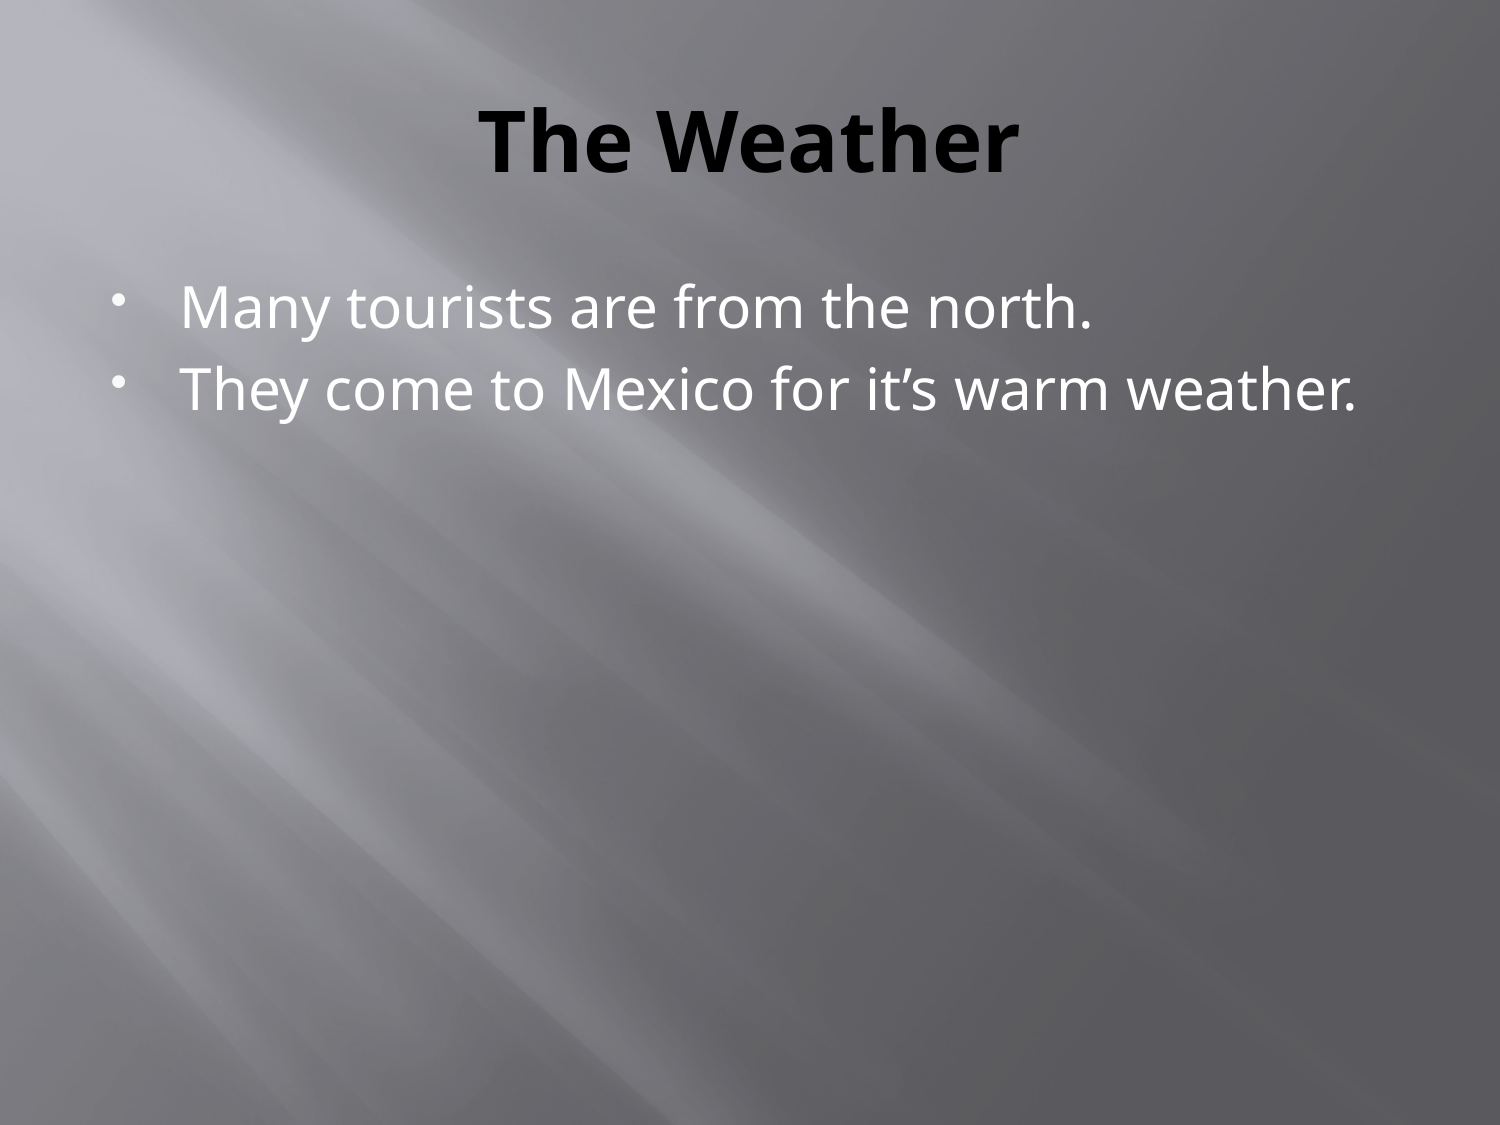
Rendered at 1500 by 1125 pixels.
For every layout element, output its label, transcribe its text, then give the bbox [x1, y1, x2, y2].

list Many tourists are from the north. They come to Mexico for it’s warm weather. [75, 262, 1425, 1035]
title The Weather [75, 45, 1425, 233]
